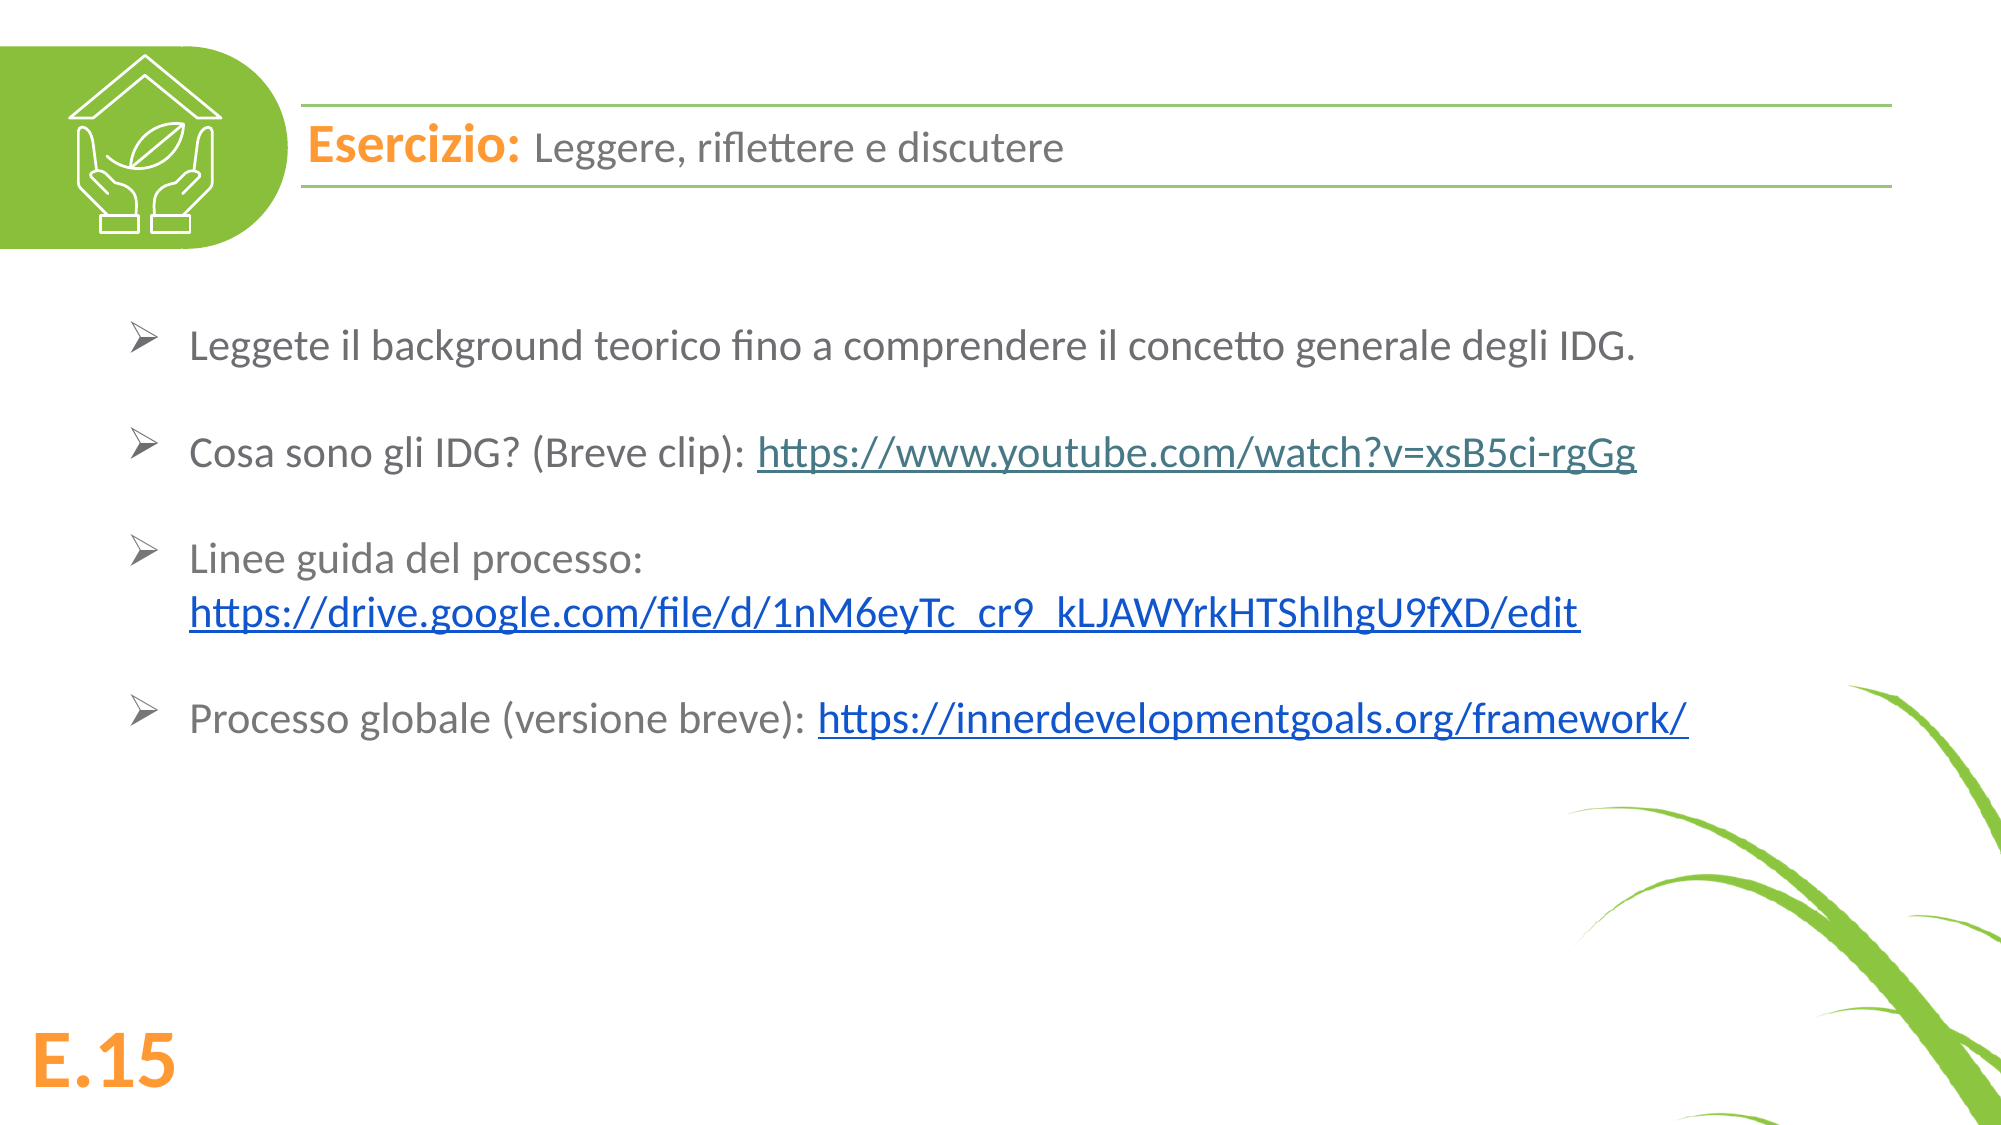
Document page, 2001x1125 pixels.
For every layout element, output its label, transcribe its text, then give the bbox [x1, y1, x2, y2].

text_box [0, 46, 288, 249]
list Esercizio: Leggere, riflettere e discutere [287, 77, 1893, 249]
text_box E.15 [11, 1019, 300, 1125]
list Leggete il background teorico fino a comprendere il concetto generale degli IDG. Cosa sono gli IDG? (Breve clip): https://www.youtube.com/watch?v=xsB5ci-rgGg Linee guida del processo: https://drive.google.com/file/d/1nM6eyTc_cr9_kLJAWYrkHTShlhgU9fXD/edit Processo globale (versione breve): https://innerdevelopmentgoals.org/framework/ [106, 296, 1763, 998]
picture [1522, 684, 2001, 1125]
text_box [68, 54, 222, 233]
